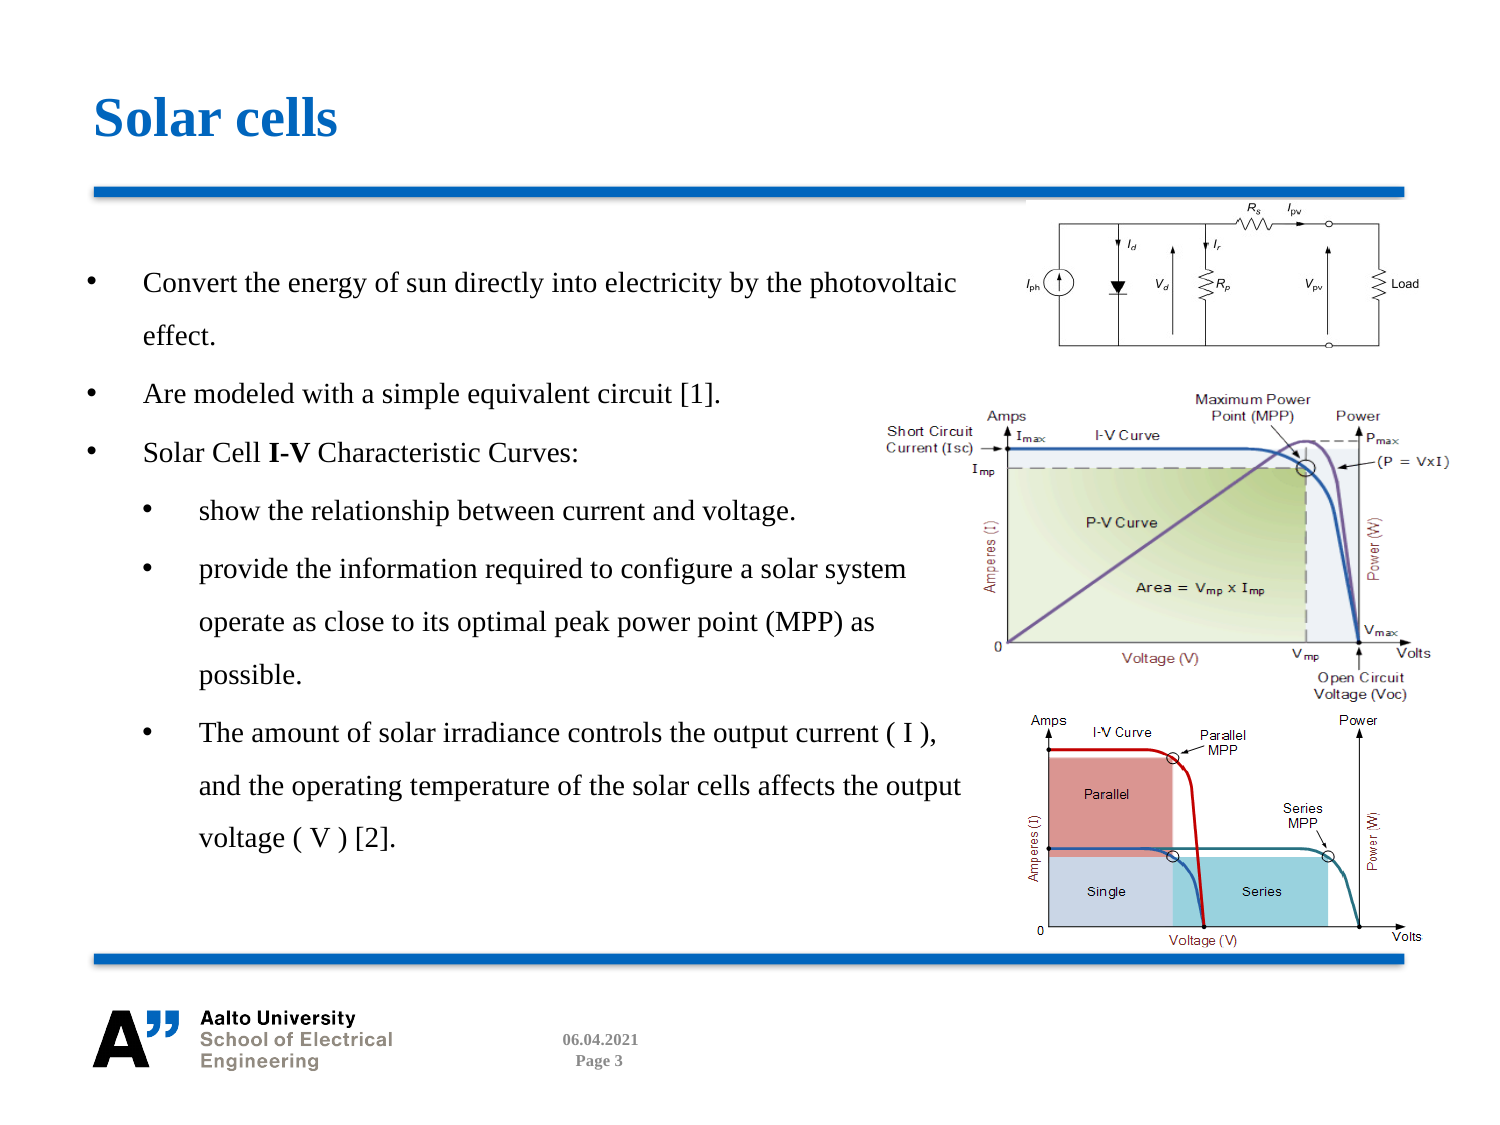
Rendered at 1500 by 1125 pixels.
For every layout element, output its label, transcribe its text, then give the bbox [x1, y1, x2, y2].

title Solar cells [93, 80, 1369, 228]
picture [35, 953, 449, 1125]
slide_number Page 3 [575, 1050, 830, 1071]
list Convert the energy of sun directly into electricity by the photovoltaic effect. Are modeled with a simple equivalent circuit [1]. Solar Cell I-V Characteristic Curves: show the relationship between current and voltage. provide the information required to configure a solar system operate as close to its optimal peak power point (MPP) as possible. The amount of solar irradiance controls the output current ( I ), and the operating temperature of the solar cells affects the output voltage ( V ) [2]. [86, 245, 970, 948]
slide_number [562, 1029, 816, 1050]
picture [886, 390, 1451, 703]
picture [1023, 711, 1424, 948]
picture [1026, 199, 1421, 349]
